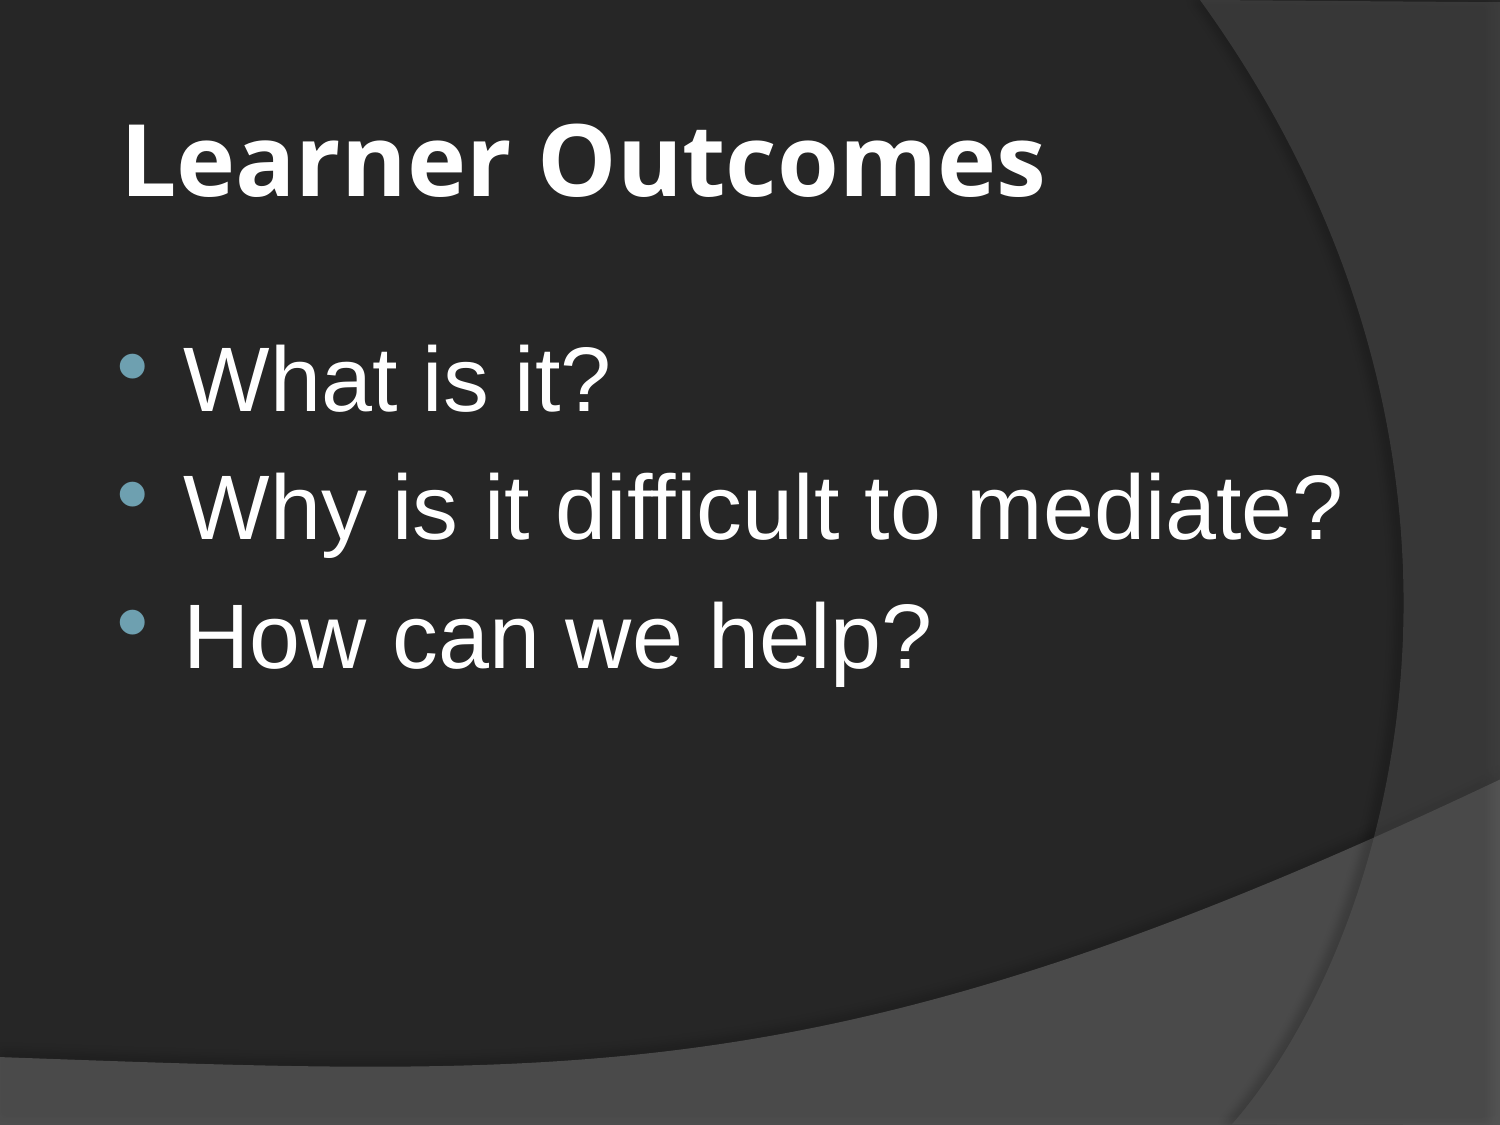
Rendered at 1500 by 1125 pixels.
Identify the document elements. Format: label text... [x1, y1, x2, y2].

title Learner Outcomes [112, 62, 1363, 250]
list What is it? Why is it difficult to mediate? How can we help? [99, 312, 1451, 1101]
